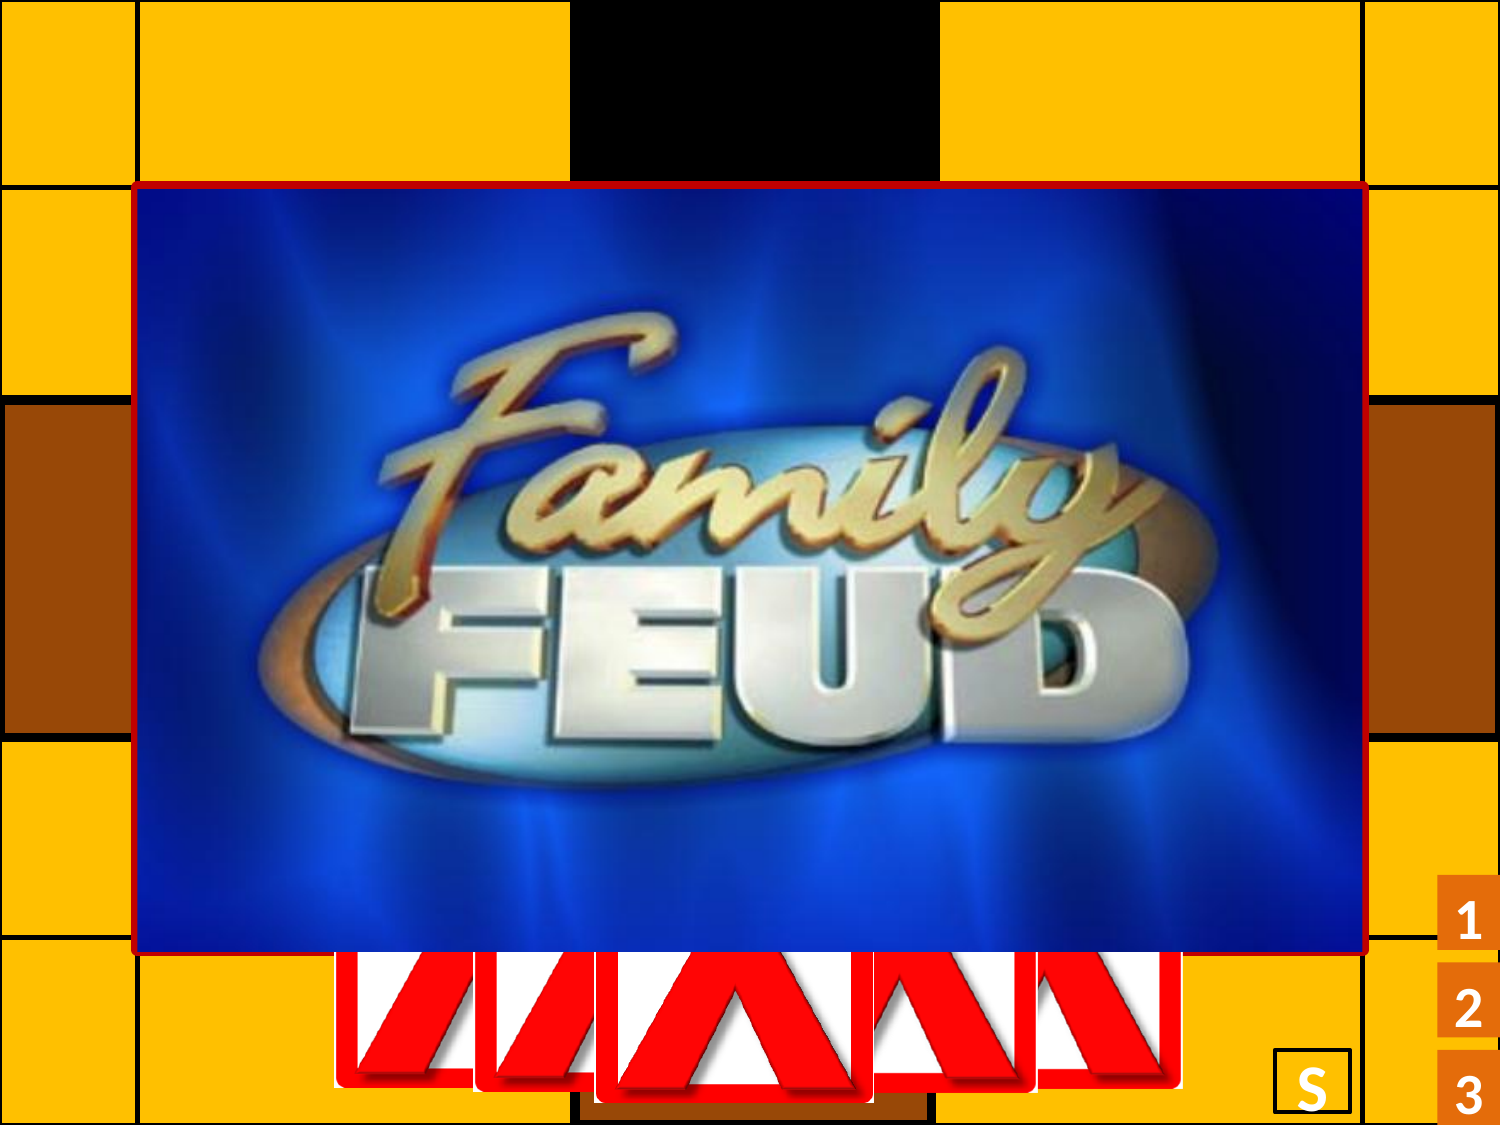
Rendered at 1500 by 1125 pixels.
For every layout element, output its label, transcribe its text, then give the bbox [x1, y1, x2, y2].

text_box [573, 0, 939, 185]
text_box [933, 954, 1360, 1125]
text_box [1364, 740, 1500, 935]
text_box [135, 187, 1364, 954]
text_box [0, 0, 139, 190]
text_box [0, 740, 135, 935]
text_box S [1273, 1048, 1352, 1114]
text_box [939, 0, 1360, 185]
text_box 2 [1435, 960, 1500, 1039]
text_box [0, 190, 135, 398]
picture [333, 759, 1351, 1103]
text_box [573, 1103, 933, 1125]
text_box 3 [1435, 1048, 1500, 1125]
text_box [139, 0, 573, 185]
text_box [0, 935, 139, 1125]
text_box [139, 954, 573, 1125]
text_box [1360, 935, 1500, 1125]
text_box 1 [1435, 873, 1500, 952]
text_box [0, 398, 135, 740]
text_box [1364, 190, 1500, 398]
text_box [1360, 0, 1500, 190]
text_box [1364, 398, 1500, 740]
